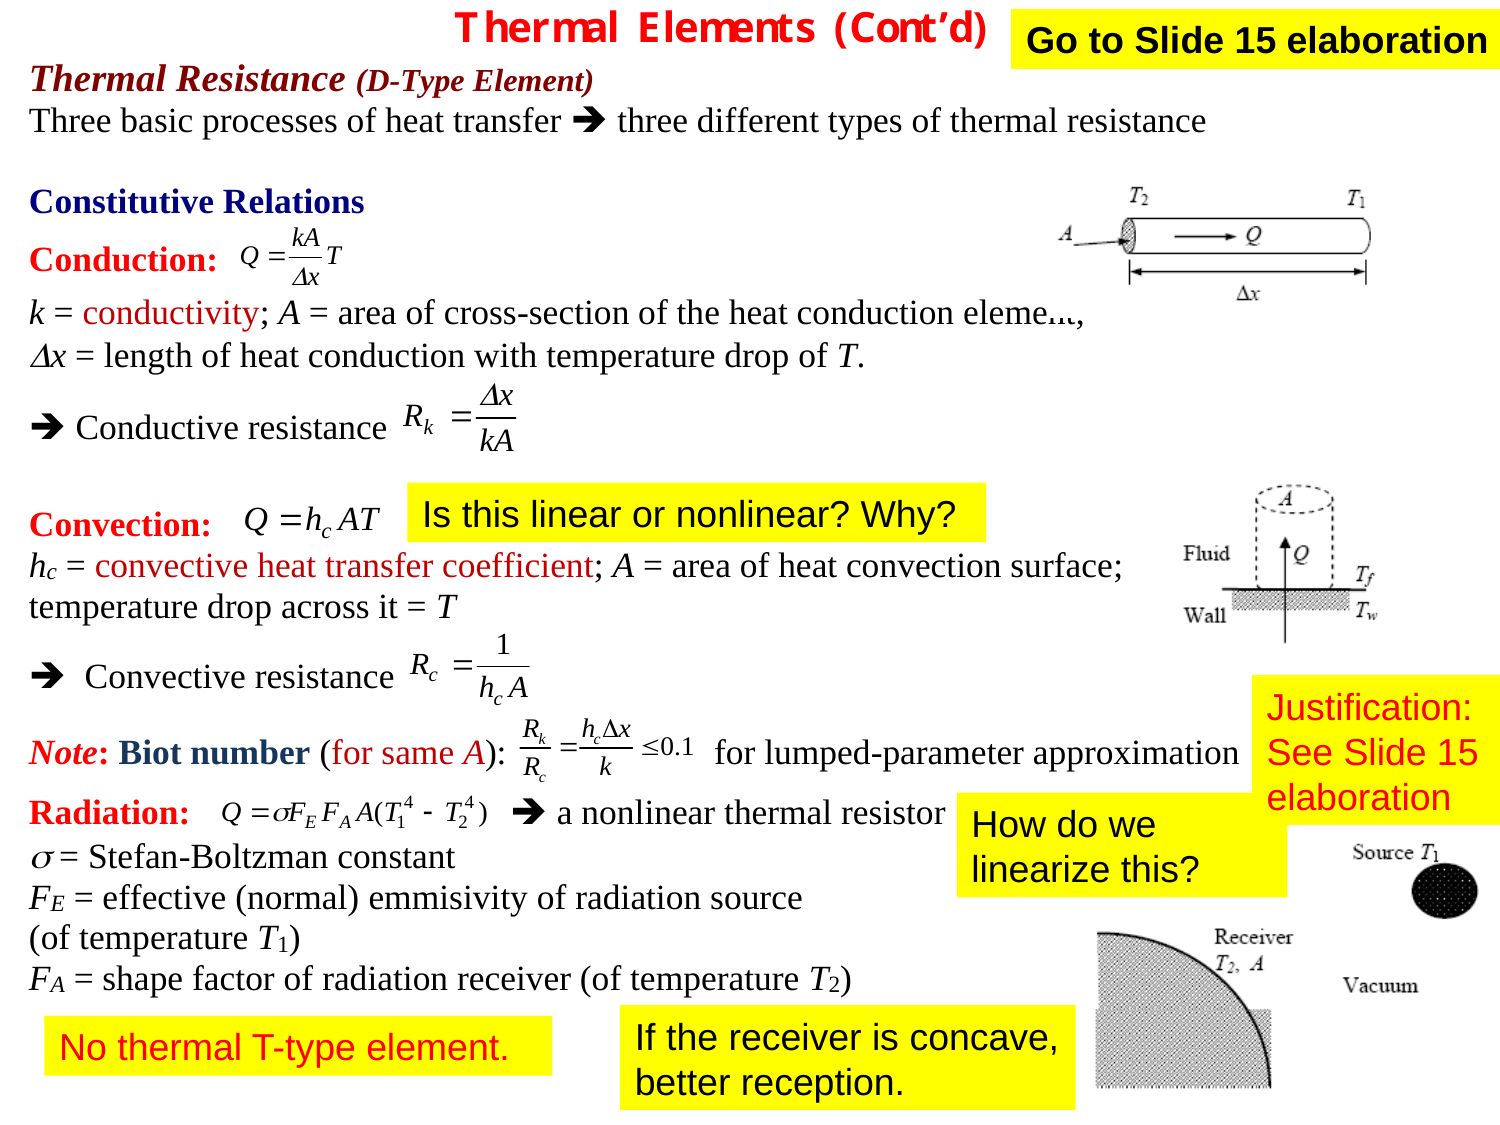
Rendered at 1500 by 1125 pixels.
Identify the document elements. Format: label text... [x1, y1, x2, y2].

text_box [28, 0, 1414, 1030]
picture [1075, 833, 1500, 1125]
text_box Justification: See Slide 15 elaboration [1418, 675, 1500, 825]
text_box Go to Slide 15 elaboration [1418, 9, 1500, 69]
picture [1163, 482, 1412, 656]
text_box No thermal T-type element. [44, 1036, 553, 1076]
text_box If the receiver is concave, better reception. [620, 1036, 1070, 1110]
picture [1046, 169, 1395, 318]
